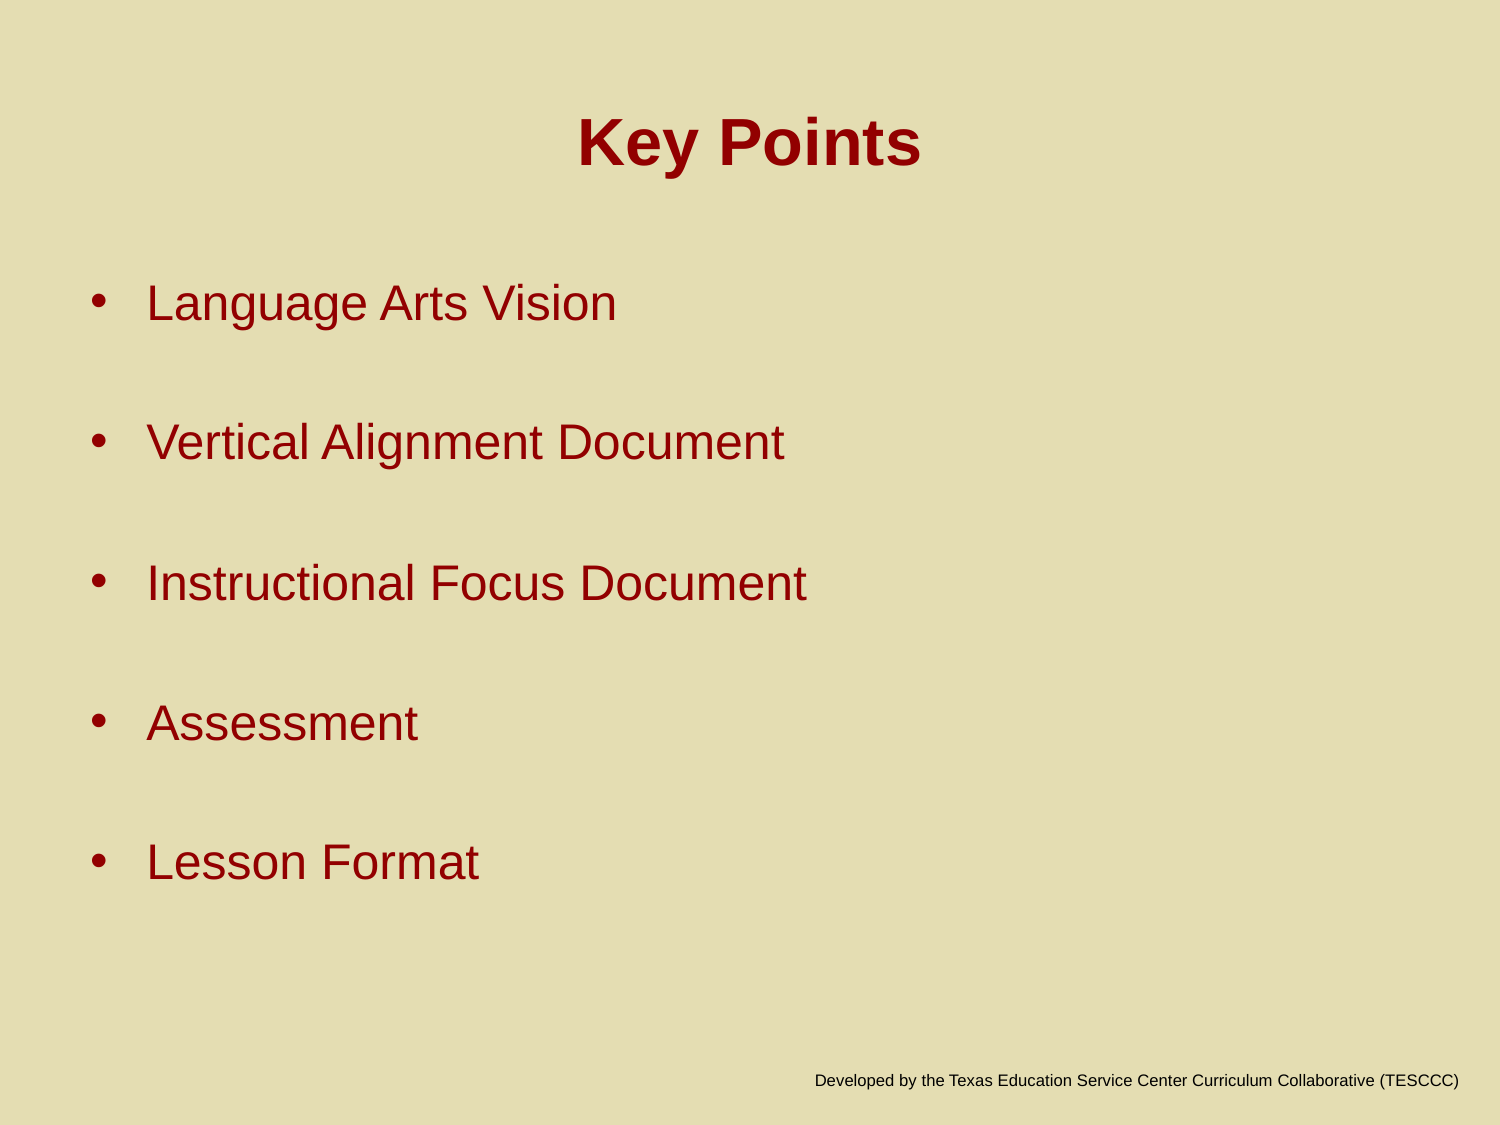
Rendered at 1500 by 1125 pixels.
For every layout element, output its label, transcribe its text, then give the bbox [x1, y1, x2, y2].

title Key Points [74, 44, 1426, 233]
list Language Arts Vision Vertical Alignment Document Instructional Focus Document Assessment Lesson Format [74, 262, 1426, 1006]
